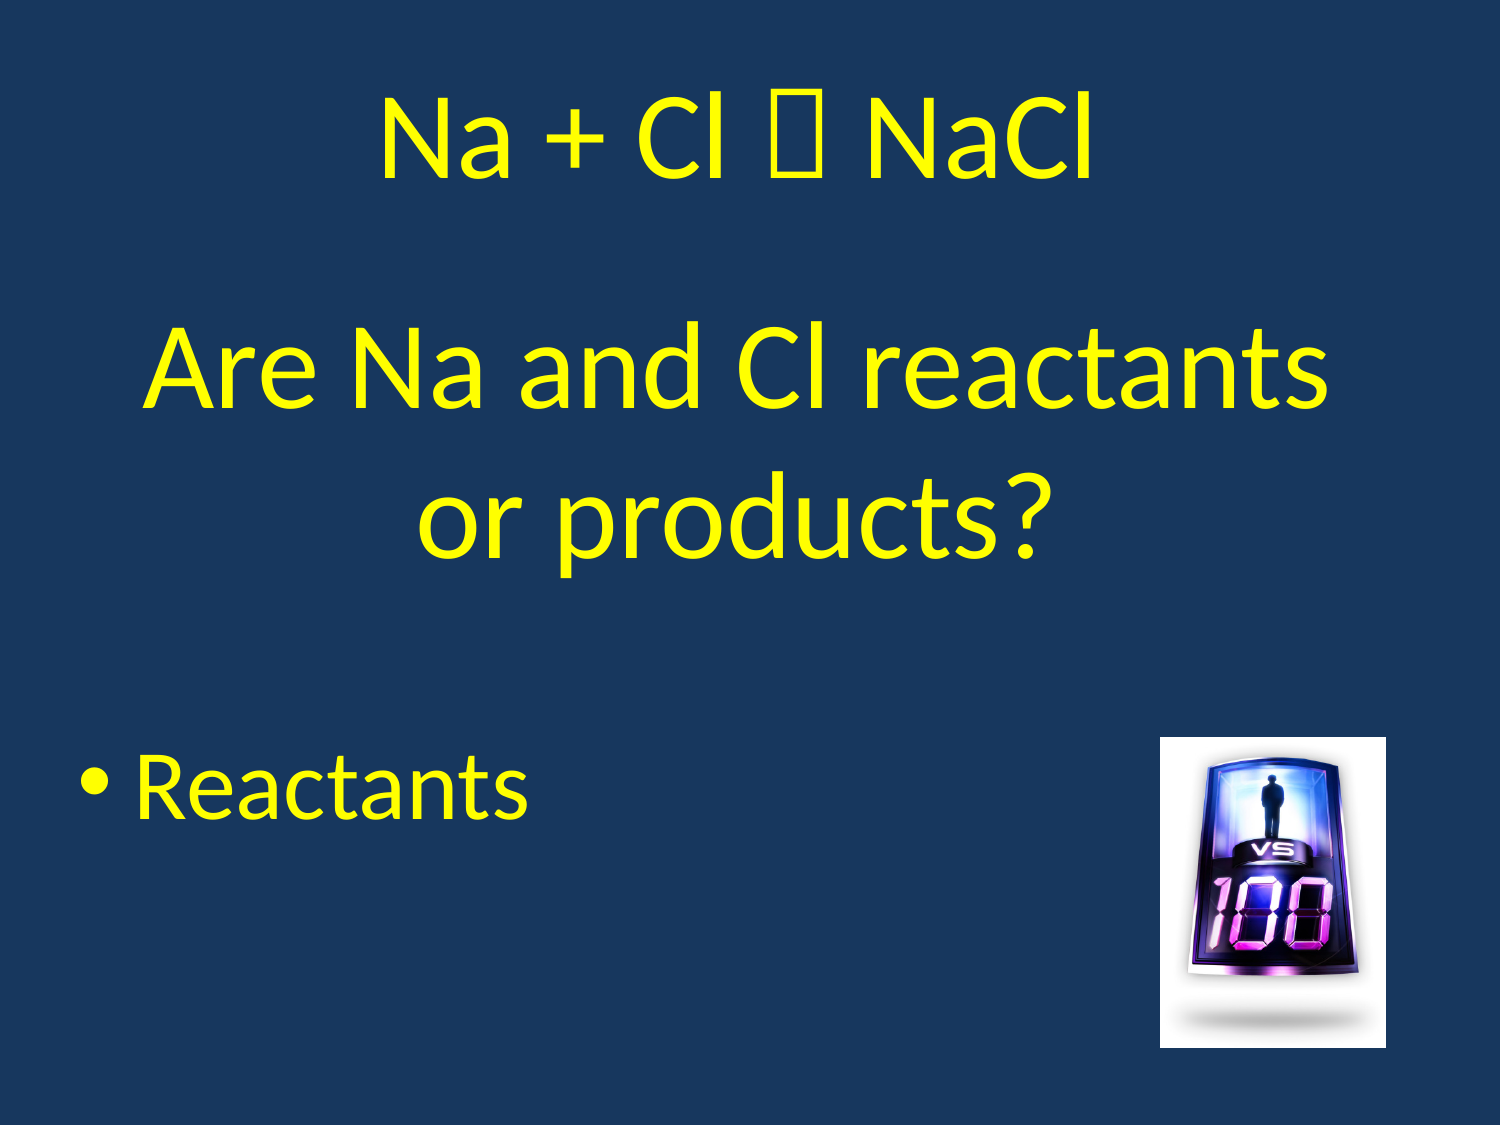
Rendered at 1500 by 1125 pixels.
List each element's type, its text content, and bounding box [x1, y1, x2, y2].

title Na + Cl  NaCl Are Na and Cl reactants or products? [62, 62, 1413, 575]
picture [1160, 737, 1386, 1049]
list Reactants [62, 712, 1413, 888]
